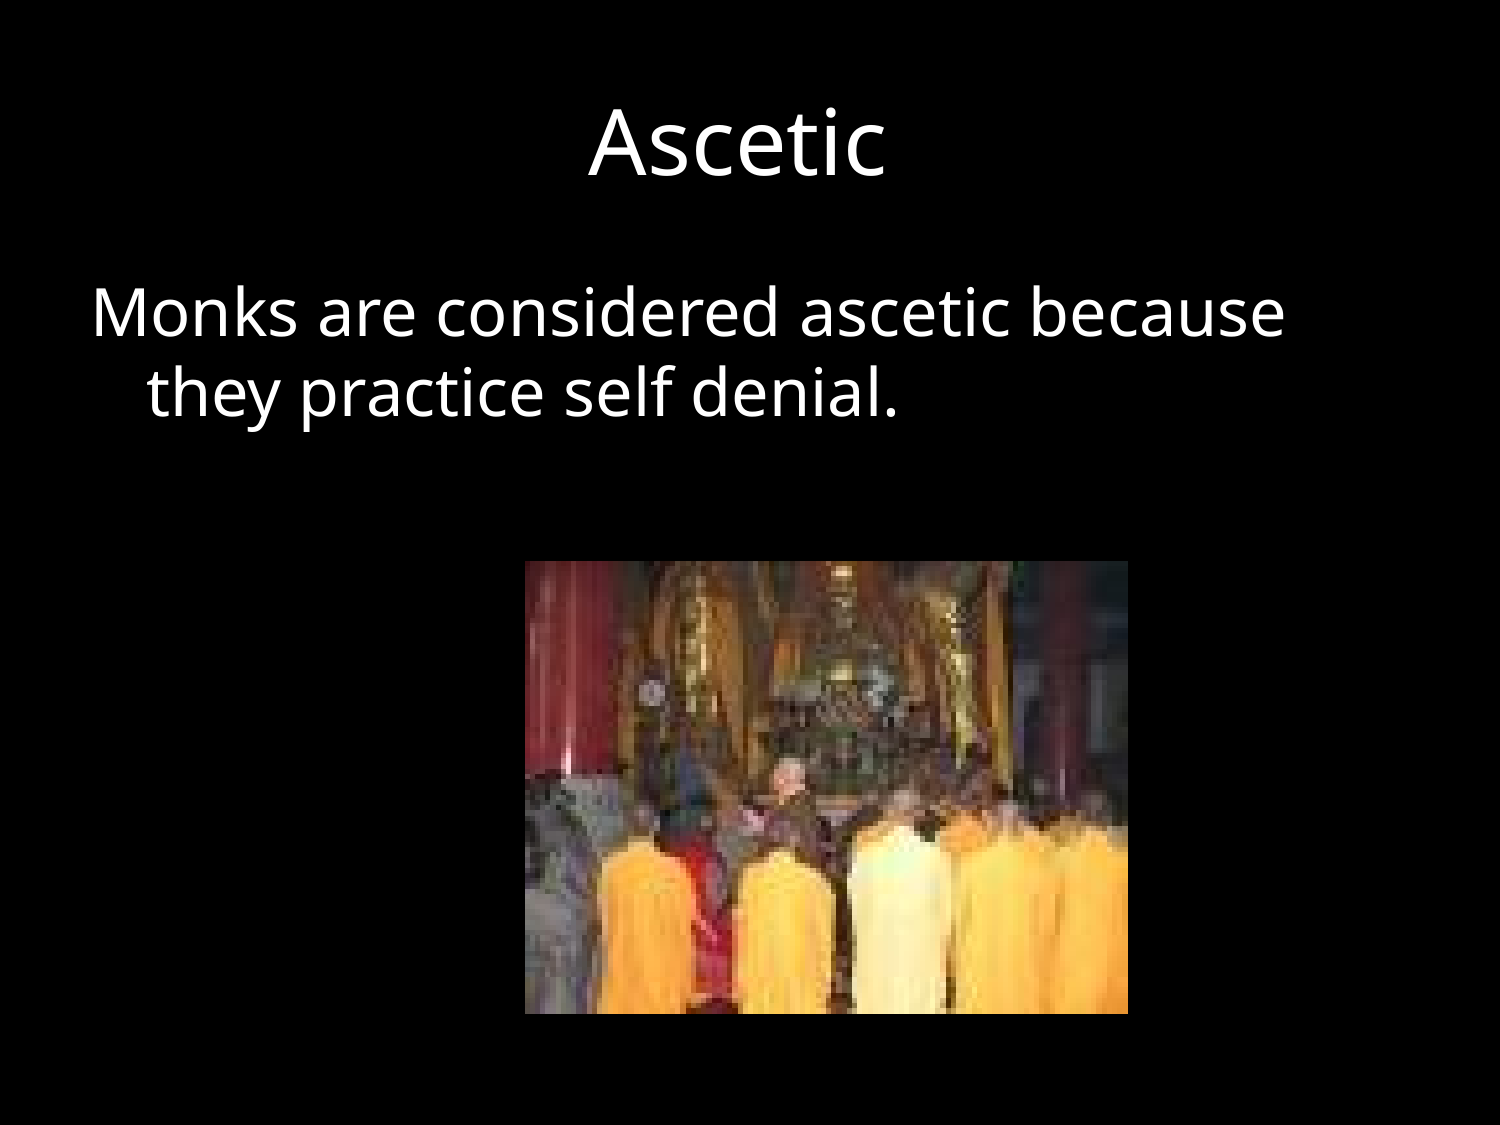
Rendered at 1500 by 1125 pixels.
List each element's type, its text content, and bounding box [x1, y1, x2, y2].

picture [524, 561, 1128, 1014]
list Monks are considered ascetic because they practice self denial. [75, 262, 1425, 1005]
title Ascetic [75, 45, 1425, 233]
